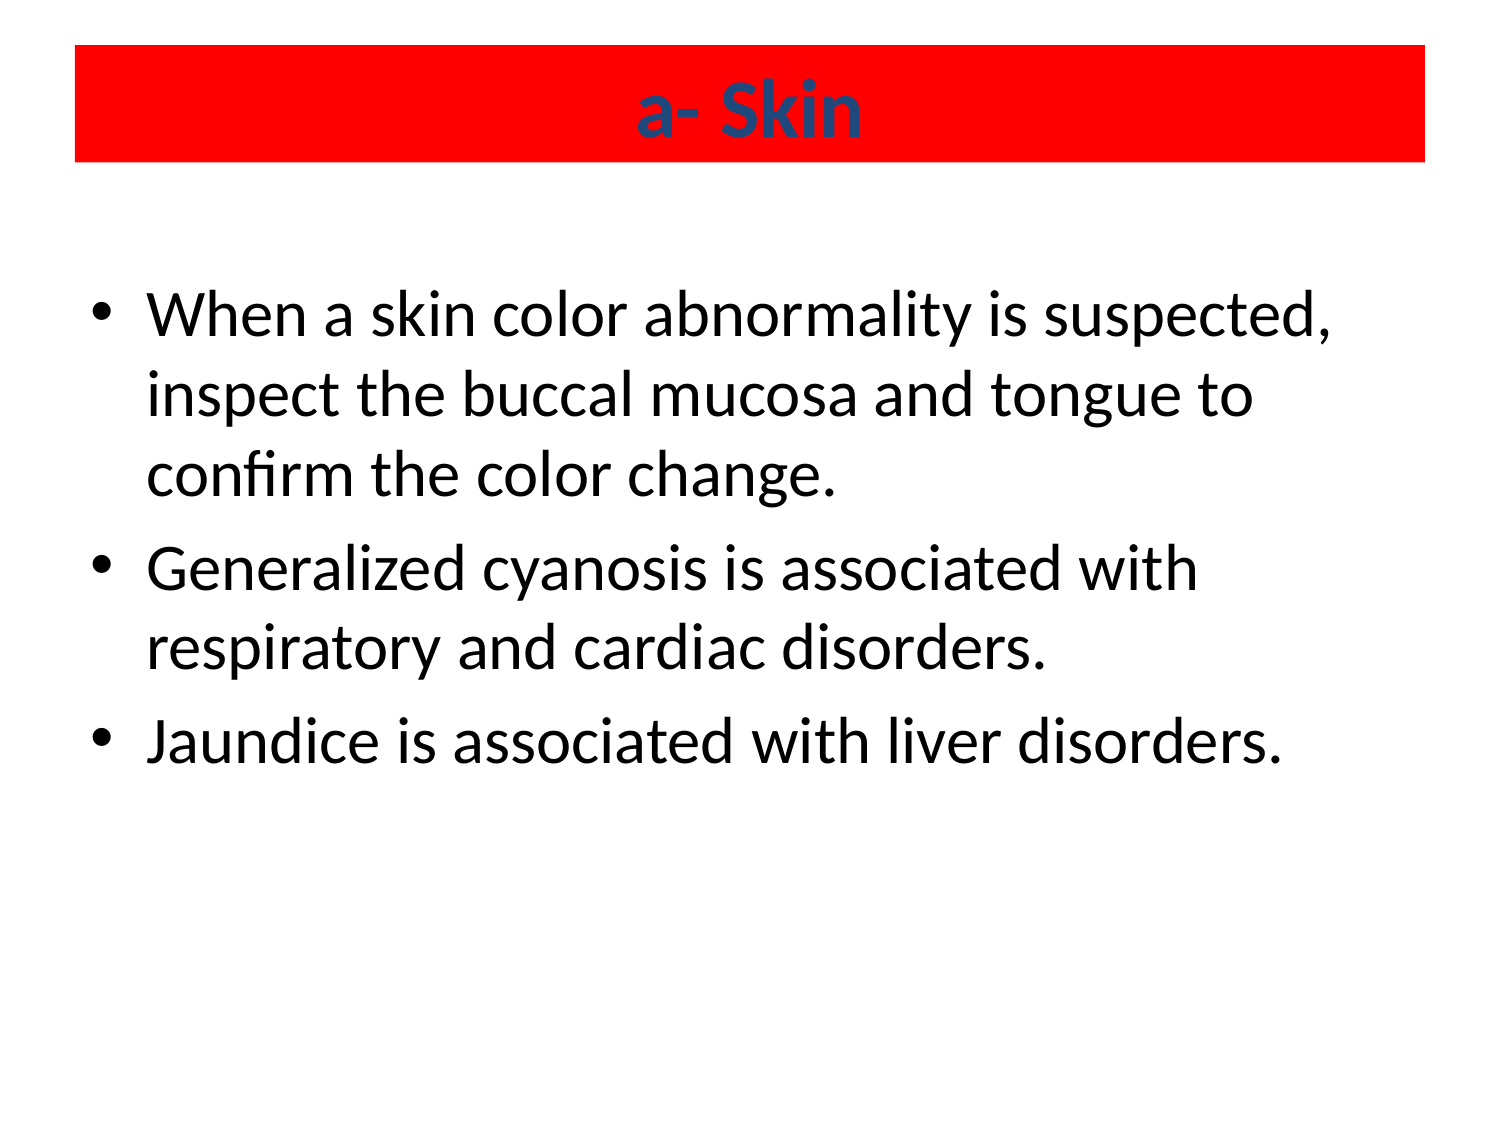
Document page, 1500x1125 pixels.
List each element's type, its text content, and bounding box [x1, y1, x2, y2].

text_box a- Skin [74, 45, 1425, 163]
list When a skin color abnormality is suspected, inspect the buccal mucosa and tongue to confirm the color change. Generalized cyanosis is associated with respiratory and cardiac disorders. Jaundice is associated with liver disorders. [75, 262, 1425, 1005]
